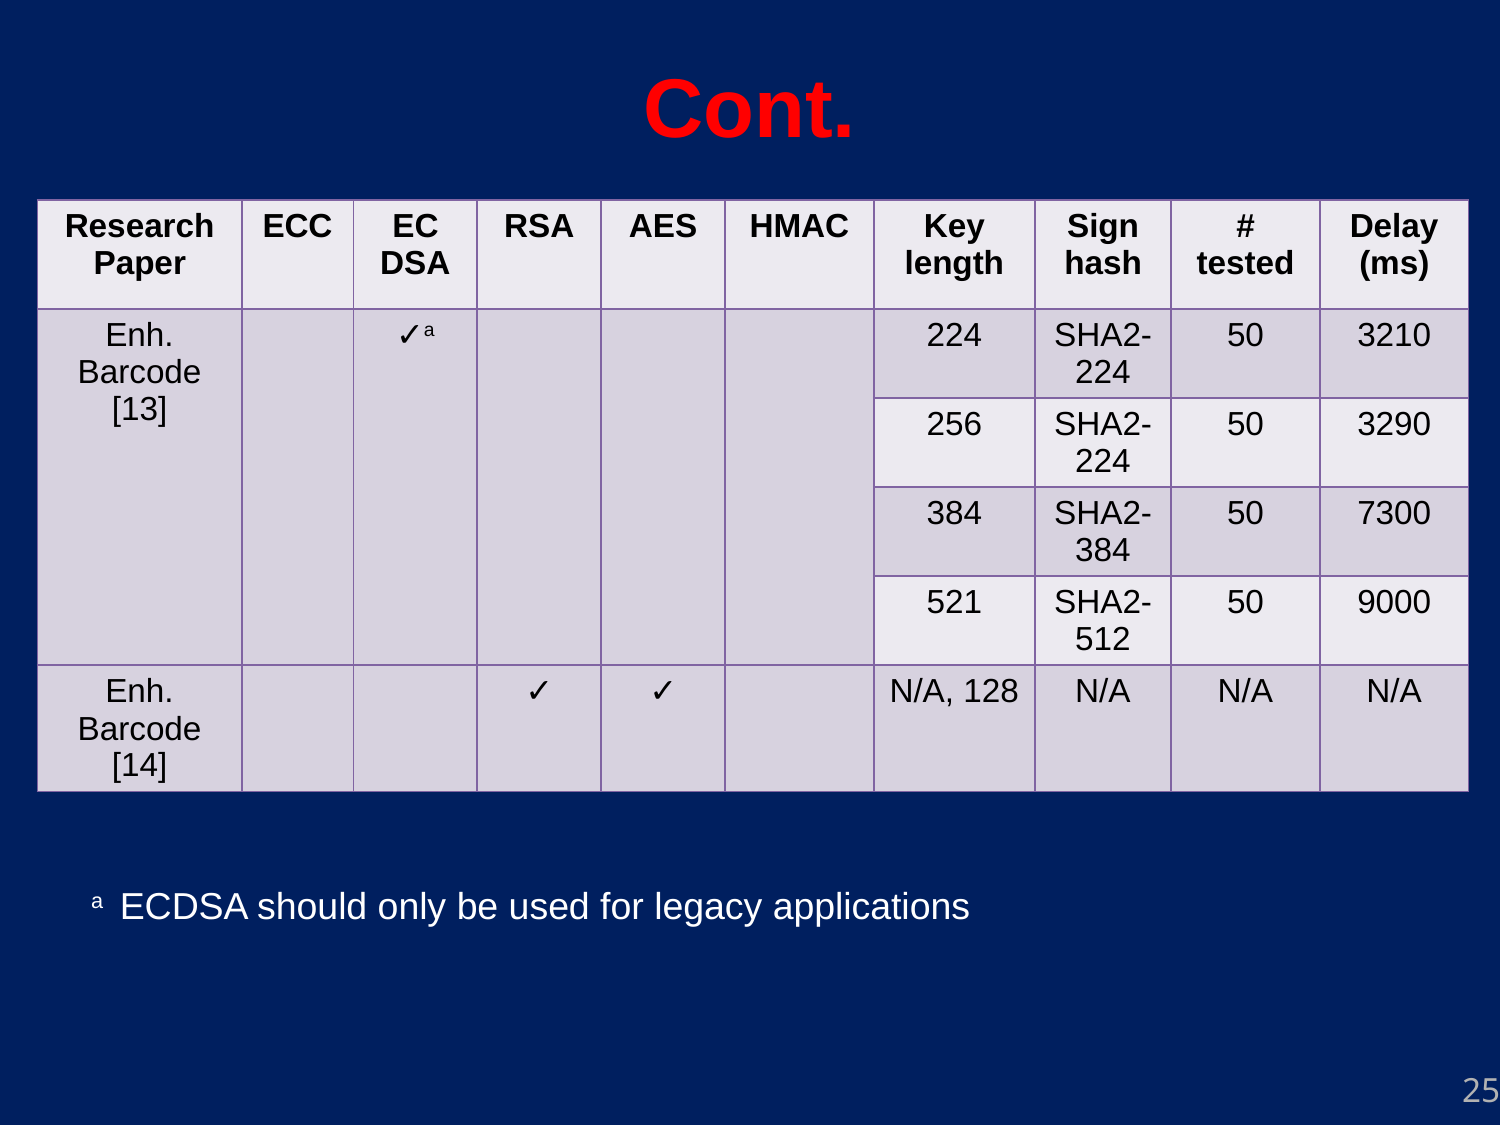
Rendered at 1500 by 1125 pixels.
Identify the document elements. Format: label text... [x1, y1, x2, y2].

table_cell ✓ [478, 666, 600, 791]
table_cell 50 [1172, 577, 1319, 664]
table_cell [478, 310, 600, 664]
table_header AES [602, 201, 724, 308]
table_cell Enh. Barcode [14] [38, 666, 241, 791]
text_box a ECDSA should only be used for legacy applications [75, 874, 1400, 935]
table_cell SHA2-384 [1036, 488, 1170, 575]
table_cell SHA2-512 [1036, 577, 1170, 664]
table_cell 256 [875, 399, 1034, 486]
table_cell [726, 666, 873, 791]
table_cell 521 [875, 577, 1034, 664]
table_cell SHA2-224 [1036, 310, 1170, 397]
table_cell [243, 310, 353, 664]
table_cell N/A [1172, 666, 1319, 791]
table_cell Enh. Barcode [13] [38, 310, 241, 664]
table_cell SHA2-224 [1036, 399, 1170, 486]
table_header HMAC [726, 201, 873, 308]
table_cell N/A [1036, 666, 1170, 791]
table_header Research Paper [38, 201, 241, 308]
table_cell N/A [1321, 666, 1468, 791]
table_header Key length [875, 201, 1034, 308]
table_cell 384 [875, 488, 1034, 575]
slide_number 25 [1437, 1069, 1500, 1110]
table_cell 3210 [1321, 310, 1468, 397]
table_header # tested [1172, 201, 1319, 308]
table_cell [354, 666, 476, 791]
table_header Delay (ms) [1321, 201, 1468, 308]
table_cell 9000 [1321, 577, 1468, 664]
table_cell [602, 310, 724, 664]
table_cell ✓ [602, 666, 724, 791]
table_cell 50 [1172, 399, 1319, 486]
table_cell 224 [875, 310, 1034, 397]
table_cell 7300 [1321, 488, 1468, 575]
table_cell N/A, 128 [875, 666, 1034, 791]
title Cont. [44, 53, 1456, 155]
table_cell 3290 [1321, 399, 1468, 486]
table_header EC DSA [354, 201, 476, 308]
table_header ECC [243, 201, 353, 308]
table_header Sign hash [1036, 201, 1170, 308]
table_cell [726, 310, 873, 664]
table_cell ✓a [354, 310, 476, 664]
table_cell 50 [1172, 488, 1319, 575]
table_cell 50 [1172, 310, 1319, 397]
table_cell [243, 666, 353, 791]
table_header RSA [478, 201, 600, 308]
